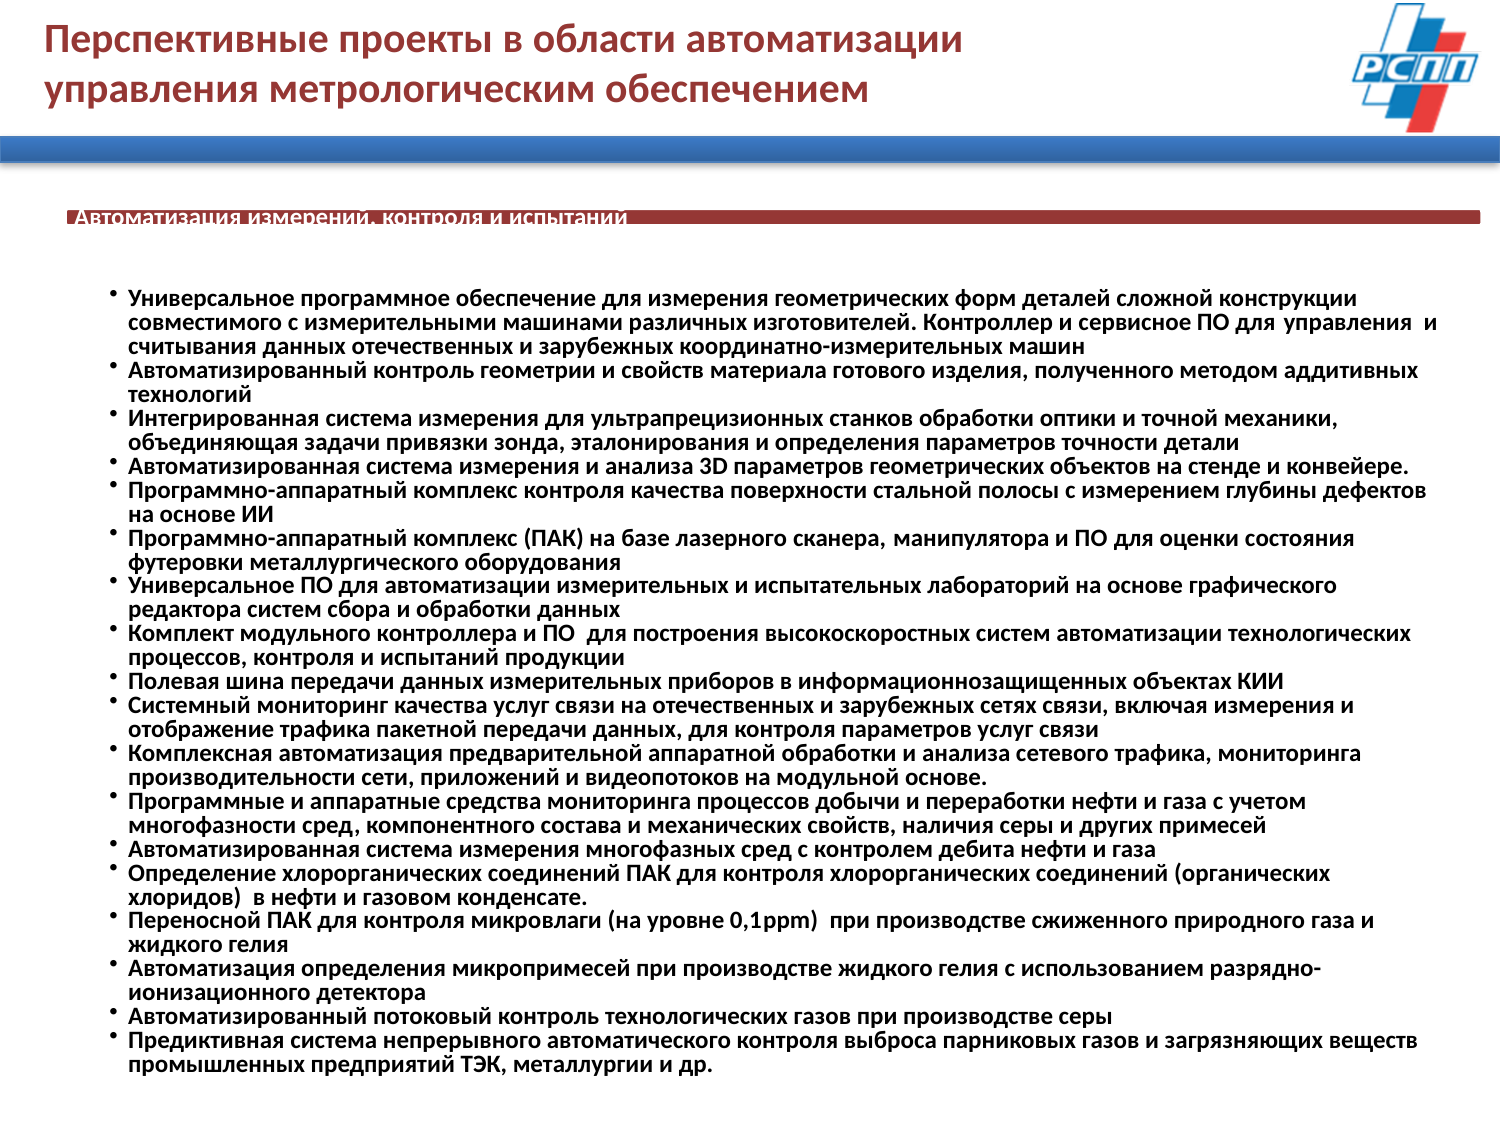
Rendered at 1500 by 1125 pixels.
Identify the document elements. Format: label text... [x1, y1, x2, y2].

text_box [64, 207, 1483, 1125]
text_box [0, 136, 1500, 163]
picture [1349, 3, 1483, 135]
text_box Перспективные проекты в области автоматизации управления метрологическим обеспечением [29, 3, 1057, 119]
